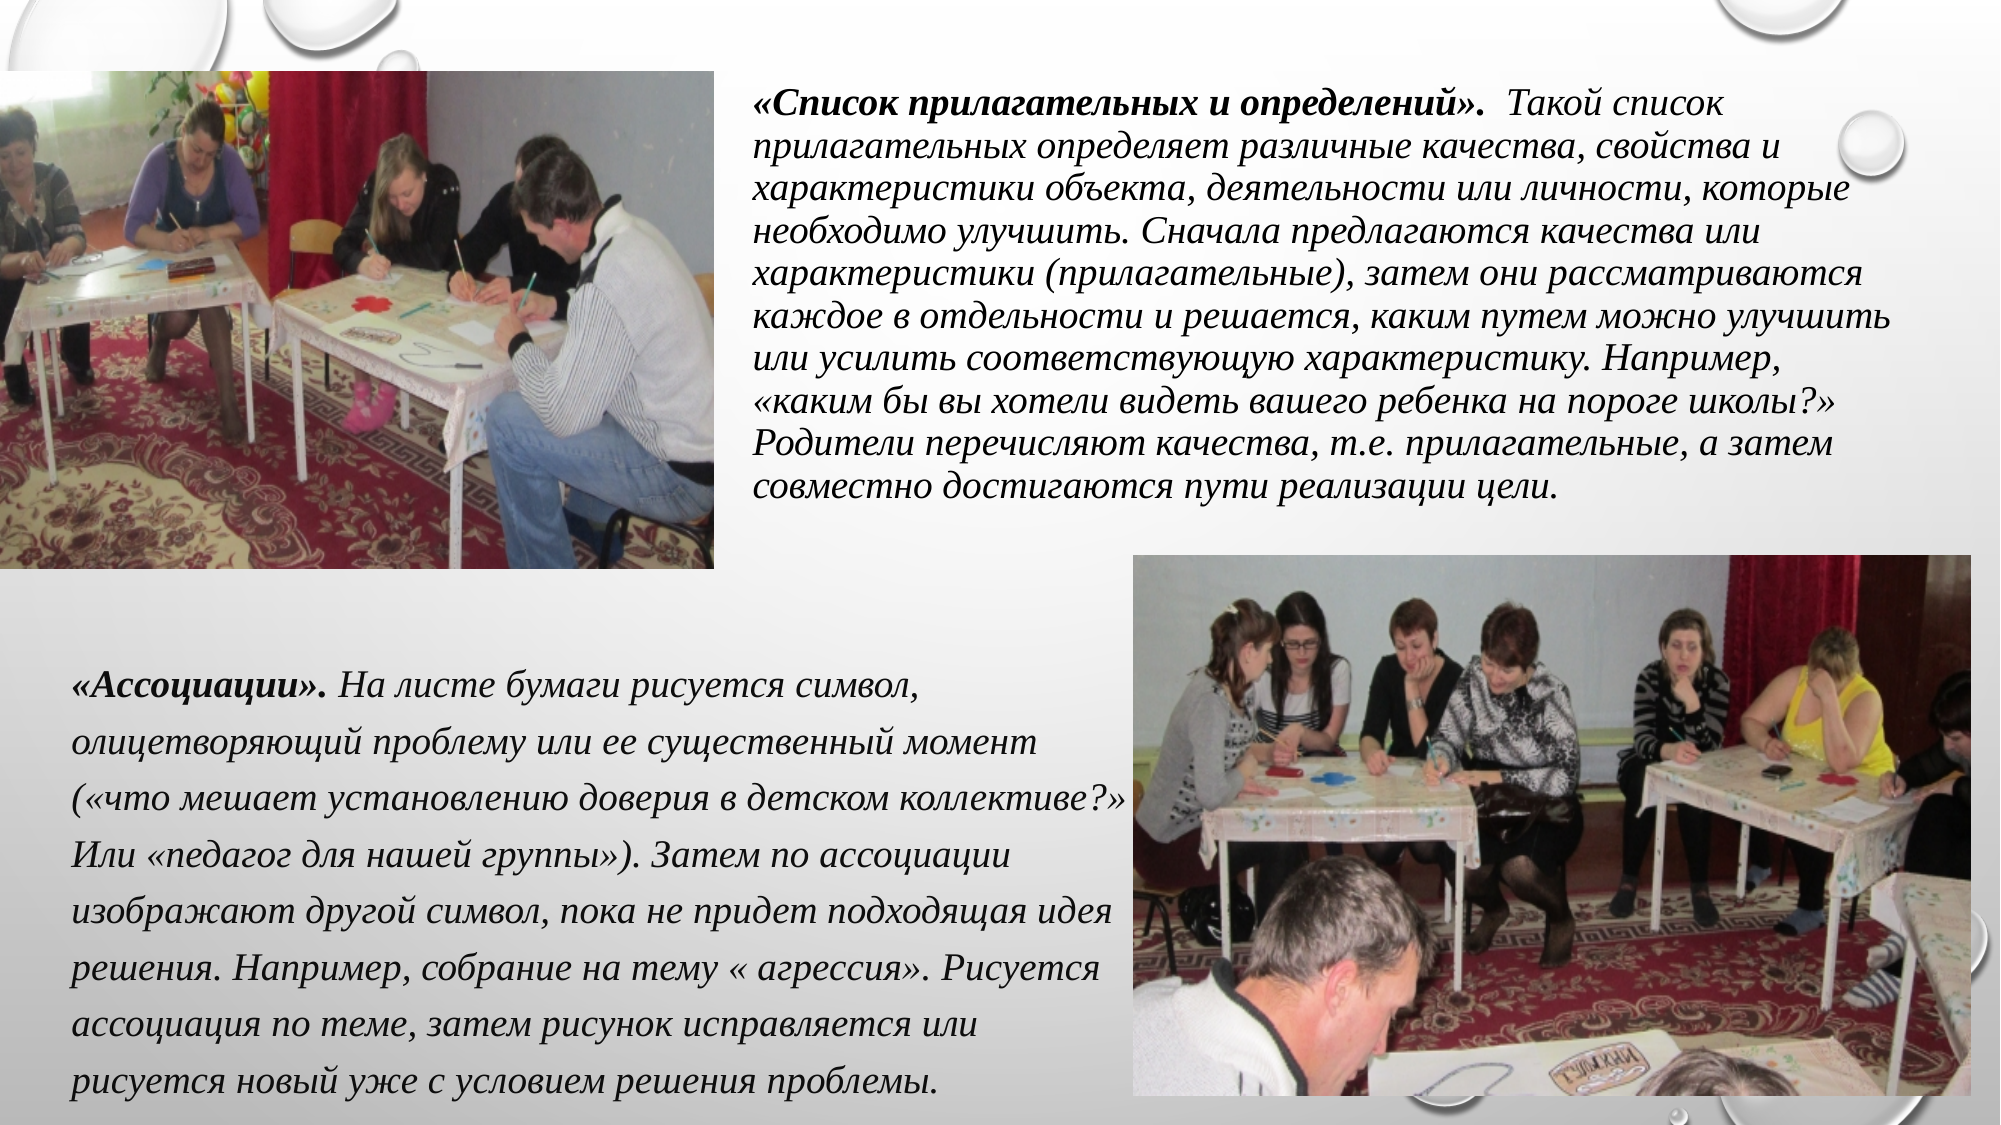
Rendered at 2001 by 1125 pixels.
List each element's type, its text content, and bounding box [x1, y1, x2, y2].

list «Ассоциации». На листе бумаги рисуется символ, олицетворяющий проблему или ее существенный момент («что мешает установлению доверия в детском коллективе?» Или «педагог для нашей группы»). Затем по ассоциации изображают другой символ, пока не придет подходящая идея решения. Например, собрание на тему « агрессия». Рисуется ассоциация по теме, затем рисунок исправляется или рисуется новый уже с условием решения проблемы. [56, 641, 1146, 1125]
picture [0, 0, 2000, 1125]
title «Список прилагательных и определений». Такой список прилагательных определяет различные качества, свойства и характеристики объекта, деятельности или личности, которые необходимо улучшить. Сначала предлагаются качества или характеристики (прилагательные), затем они рассматриваются каждое в отдельности и решается, каким путем можно улучшить или усилить соответствующую характеристику. Например, «каким бы вы хотели видеть вашего ребенка на пороге школы?» Родители перечисляют качества, т.е. прилагательные, а затем совместно достигаются пути реализации цели. [737, 35, 1922, 600]
